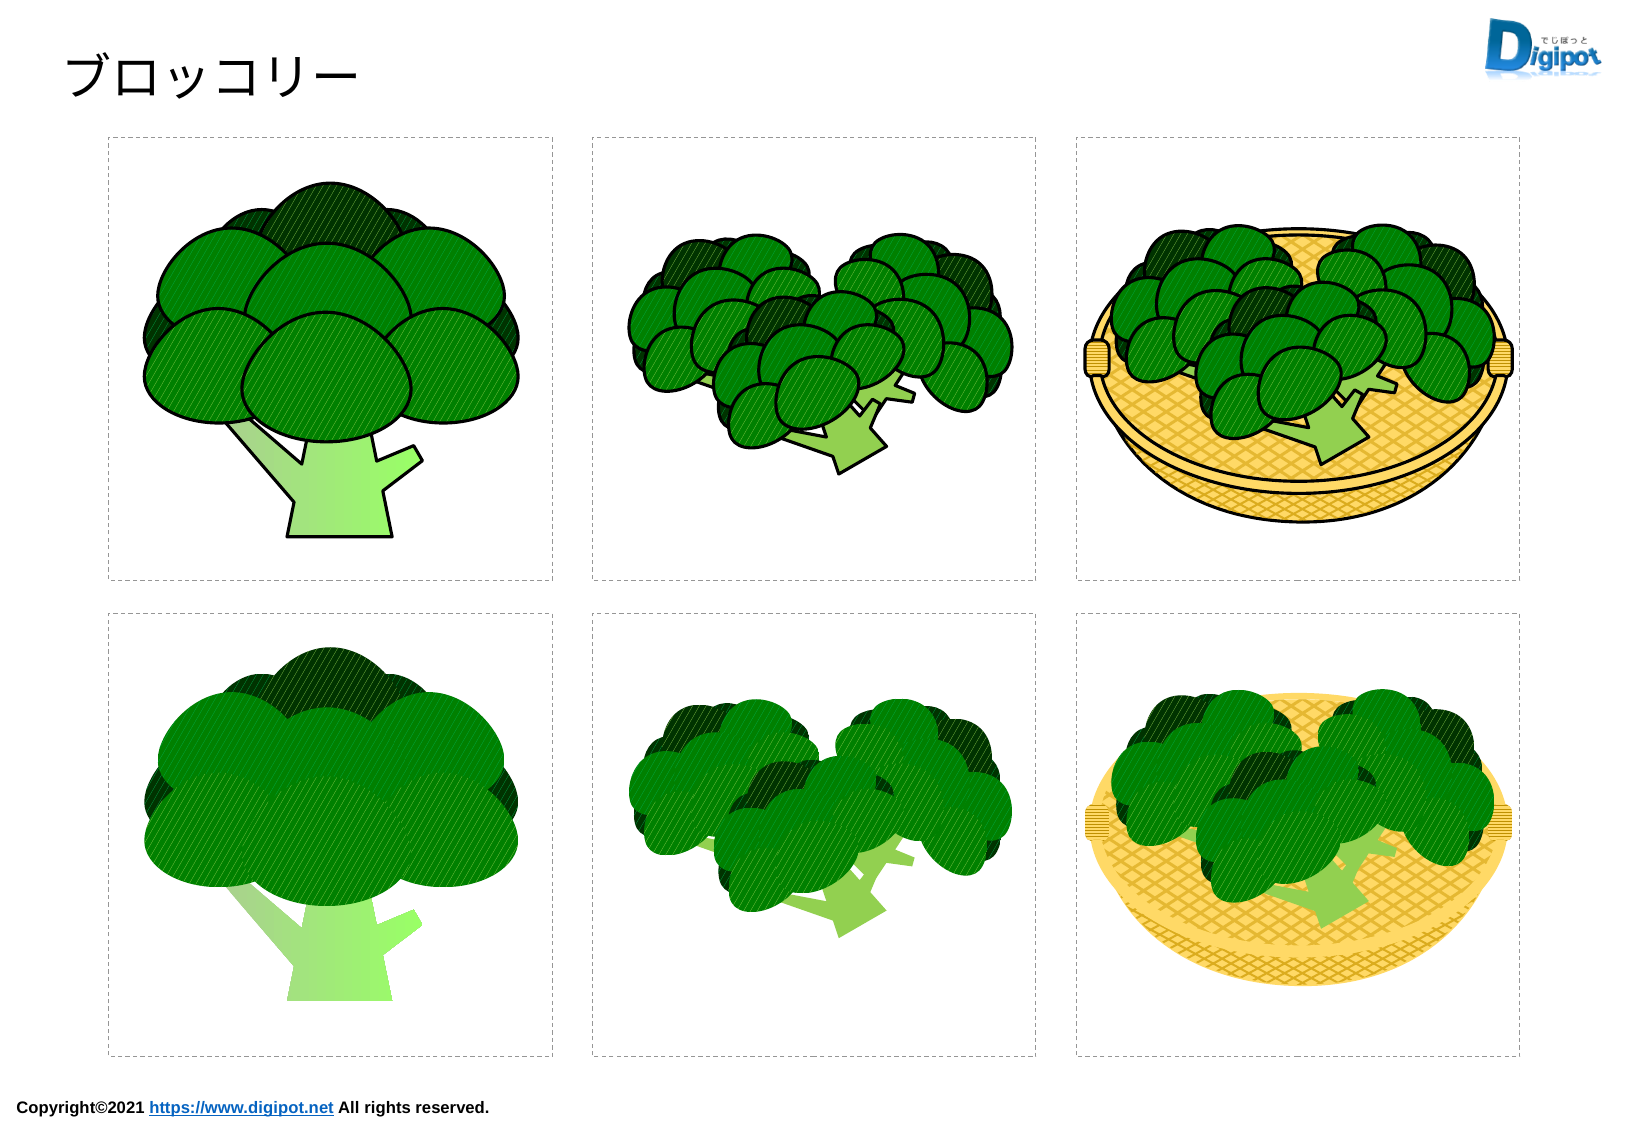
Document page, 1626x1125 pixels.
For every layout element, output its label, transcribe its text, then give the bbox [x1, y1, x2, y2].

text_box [144, 647, 519, 1001]
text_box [1084, 223, 1513, 523]
picture [1485, 18, 1602, 82]
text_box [629, 696, 1009, 940]
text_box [1084, 687, 1513, 987]
text_box ブロッコリー [46, 38, 377, 113]
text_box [144, 183, 519, 537]
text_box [629, 232, 1009, 475]
